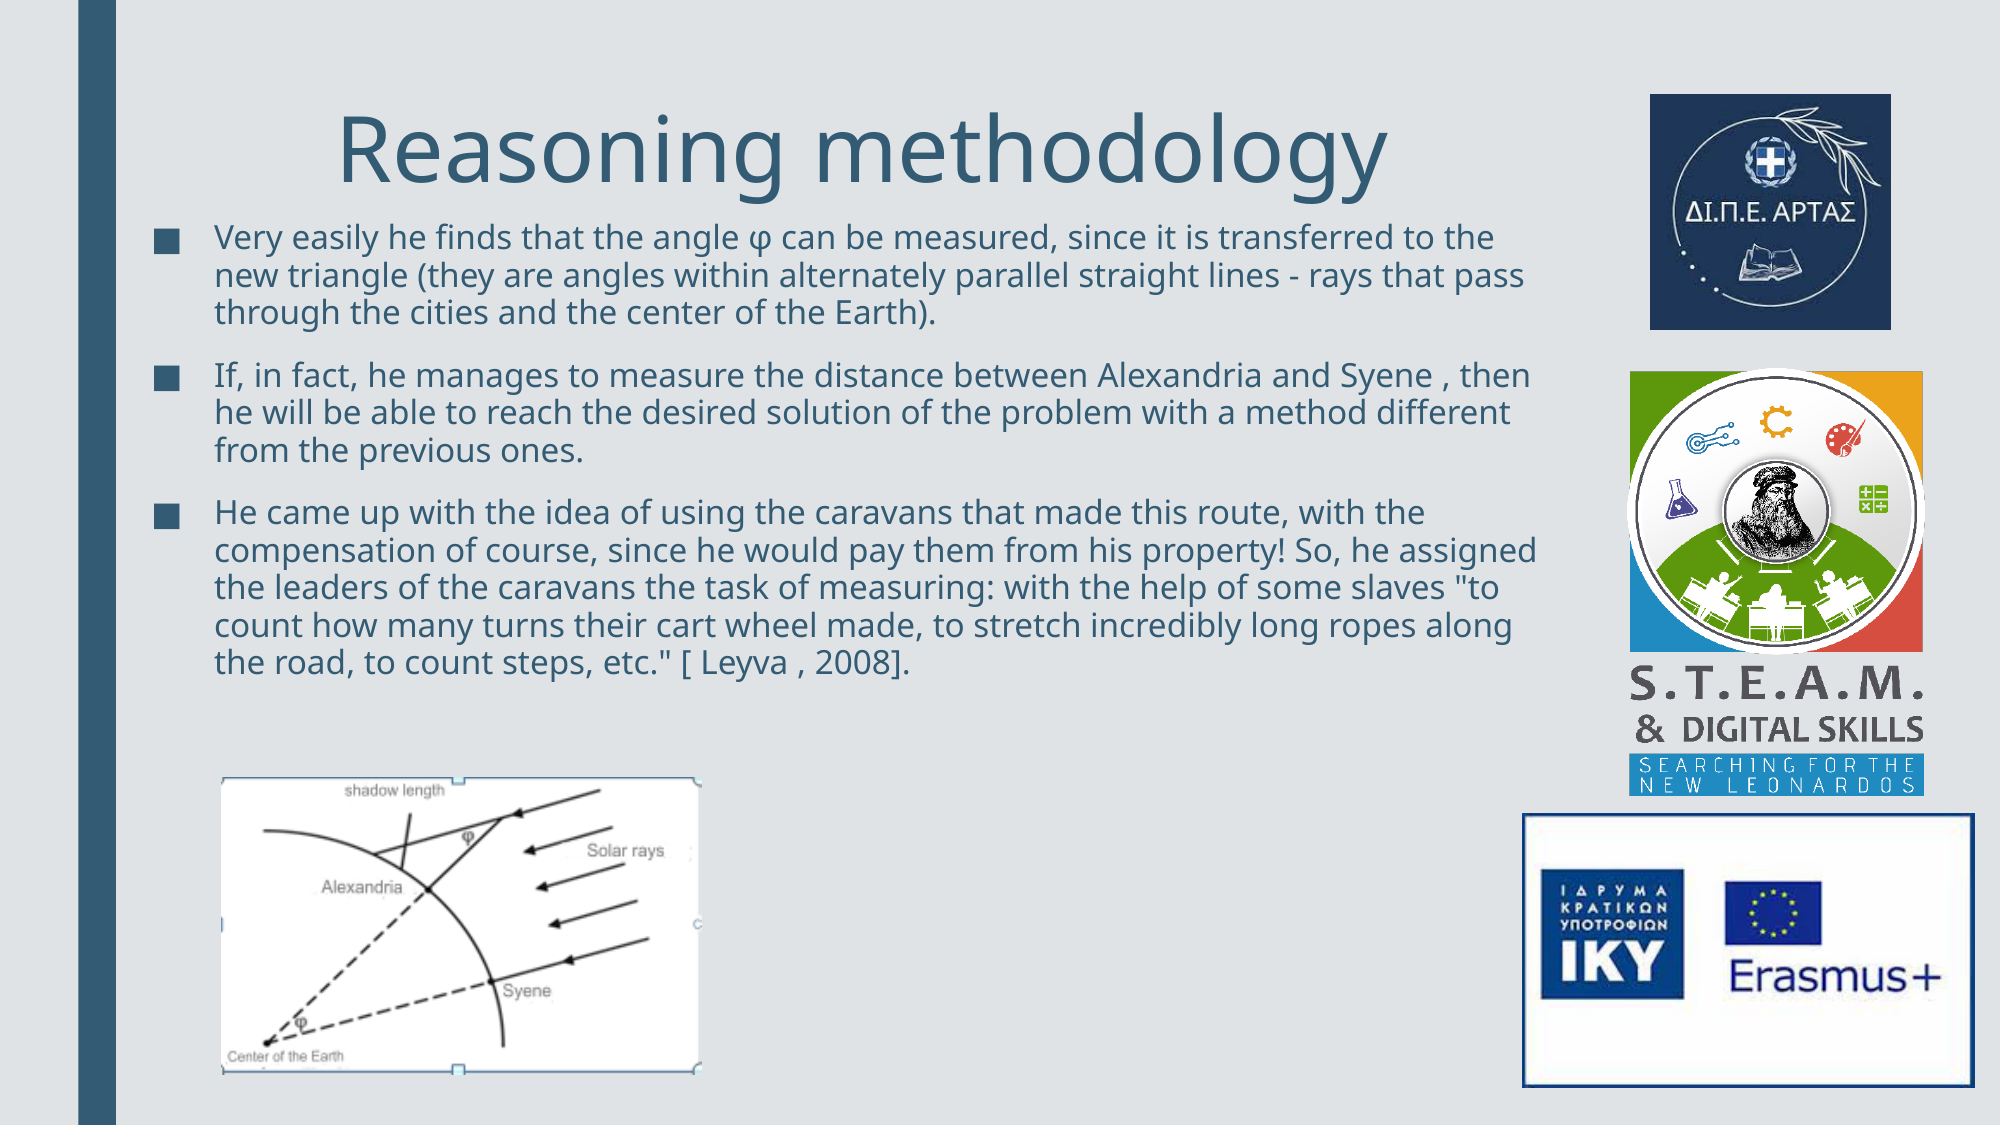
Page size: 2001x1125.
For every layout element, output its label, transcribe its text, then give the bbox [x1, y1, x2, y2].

title Reasoning methodology [320, 96, 1479, 212]
picture [1650, 94, 1891, 330]
picture [1627, 368, 1925, 796]
picture [1522, 813, 1975, 1088]
list Very easily he finds that the angle φ can be measured, since it is transferred to the new triangle (they are angles within alternately parallel straight lines - rays that pass through the cities and the center of the Earth). If, in fact, he manages to measure the distance between Alexandria and Syene , then he will be able to reach the desired solution of the problem with a method different from the previous ones. He came up with the idea of using the caravans that made this route, with the compensation of course, since he would pay them from his property! So, he assigned the leaders of the caravans the task of measuring: with the help of some slaves "to count how many turns their cart wheel made, to stretch incredibly long ropes along the road, to count steps, etc." [ Leyva , 2008]. [136, 212, 1574, 976]
picture [221, 777, 702, 1076]
